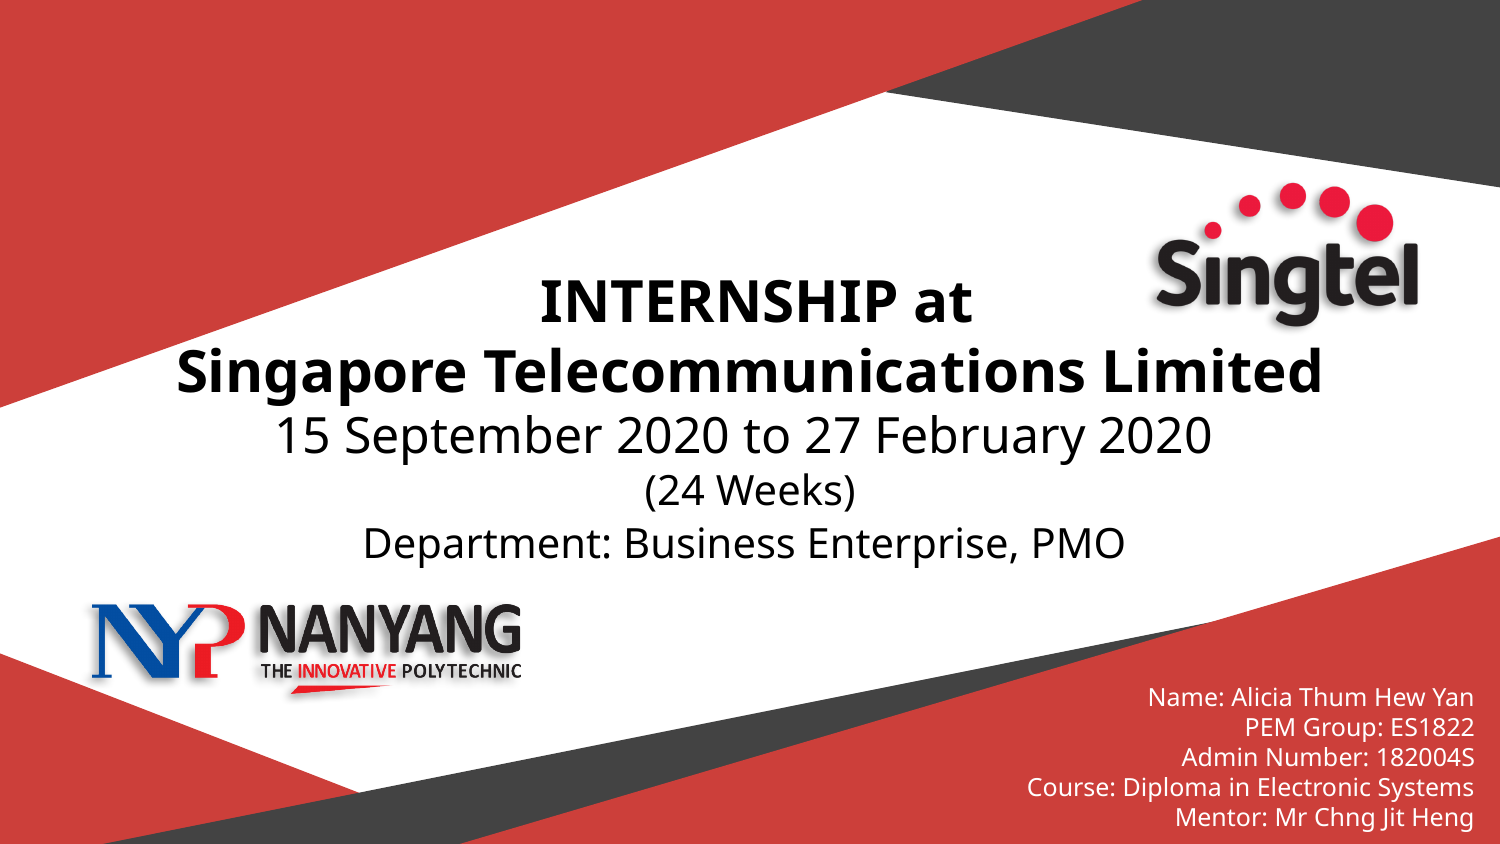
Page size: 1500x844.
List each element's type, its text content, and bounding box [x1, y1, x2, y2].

text_box Department: Business Enterprise, PMO [248, 509, 1252, 574]
title Name: Alicia Thum Hew Yan PEM Group: ES1822 Admin Number: 182004S Course: Diploma in Electronic Systems Mentor: Mr Chng Jit Heng [726, 647, 1491, 844]
picture [1154, 182, 1419, 327]
picture [92, 604, 521, 694]
title INTERNSHIP at Singapore Telecommunications Limited 15 September 2020 to 27 February 2020 (24 Weeks) [160, 204, 1340, 599]
